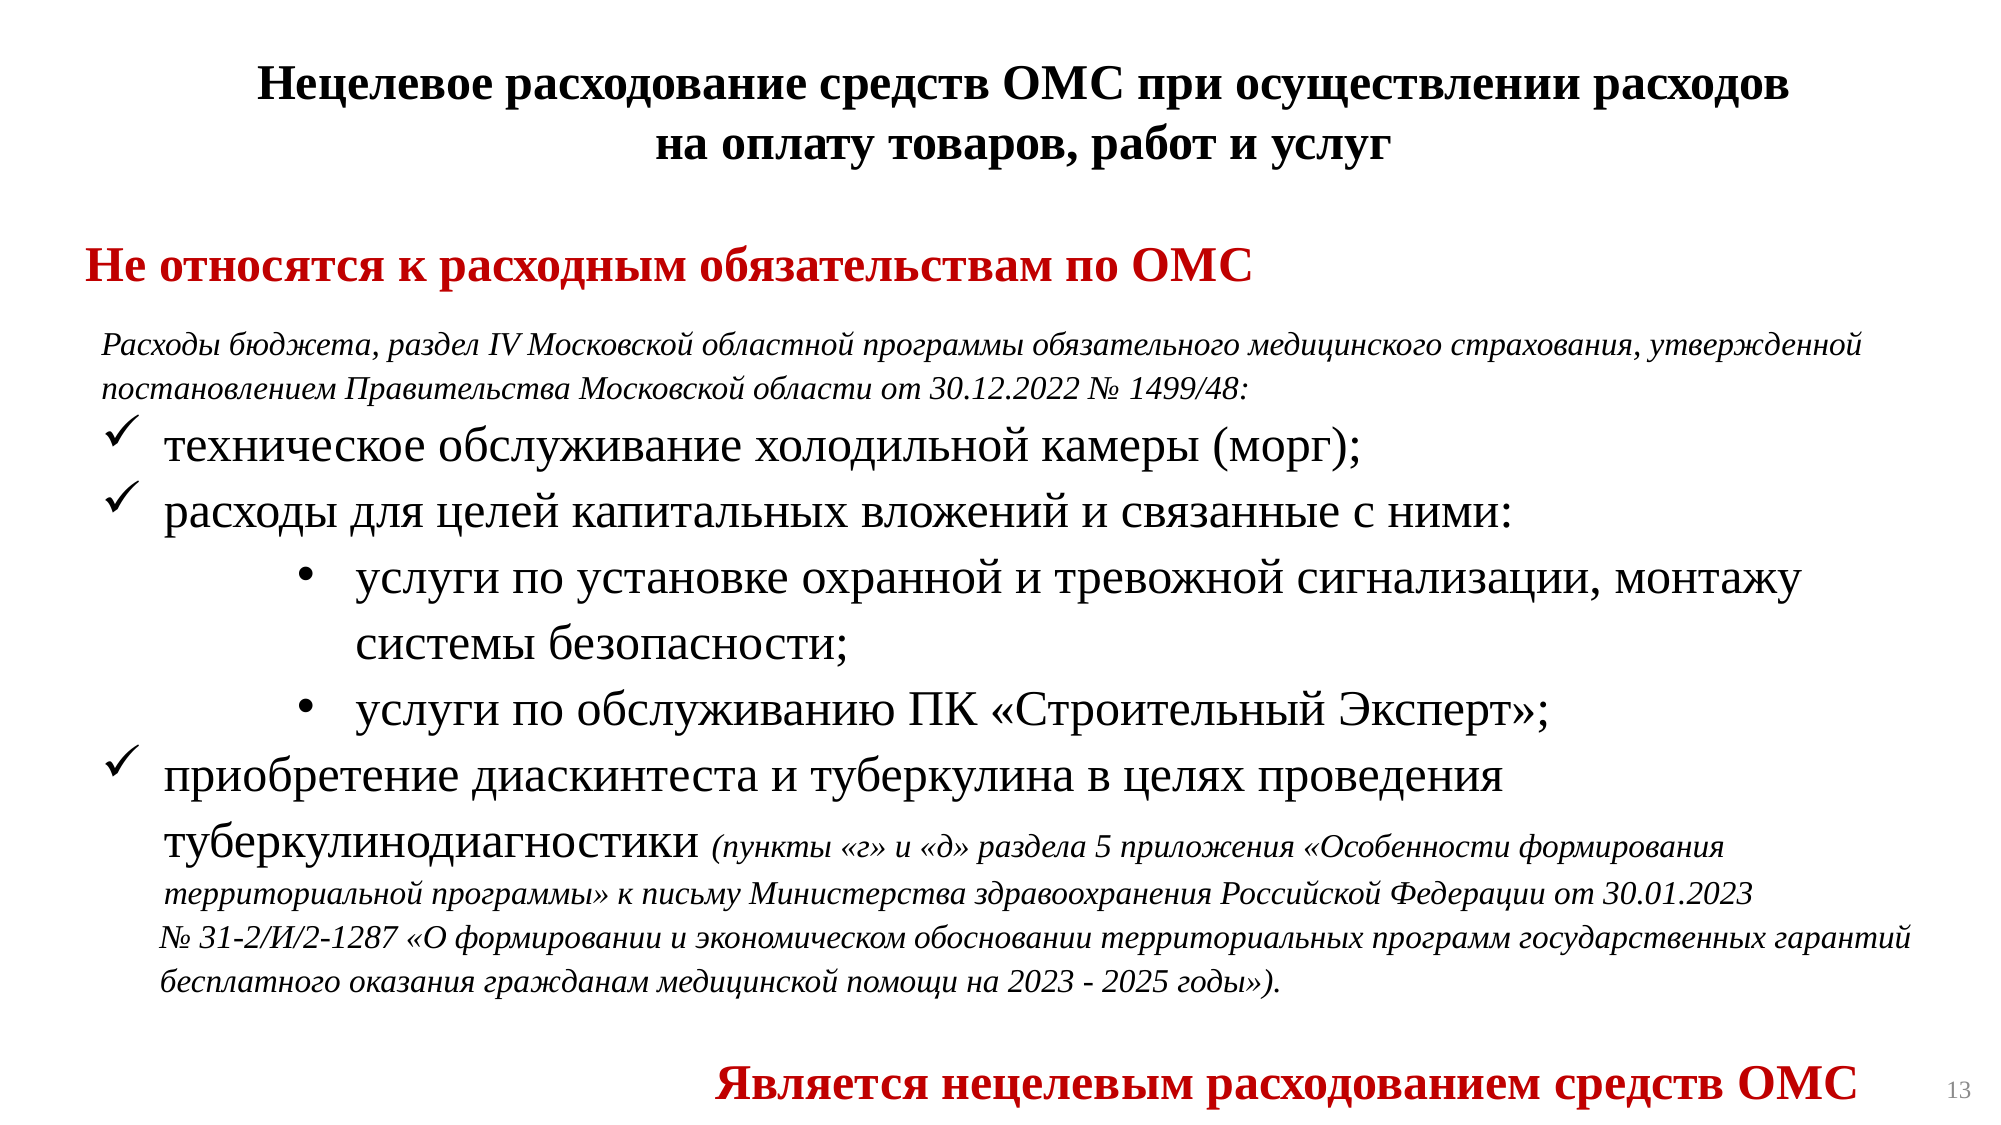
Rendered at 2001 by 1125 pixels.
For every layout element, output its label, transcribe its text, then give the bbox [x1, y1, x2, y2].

text_box Расходы бюджета, раздел IV Московской областной программы обязательного медицинского страхования, утвержденной постановлением Правительства Московской области от 30.12.2022 № 1499/48: техническое обслуживание холодильной камеры (морг); расходы для целей капитальных вложений и связанные с ними: услуги по установке охранной и тревожной сигнализации, монтажу системы безопасности; услуги по обслуживанию ПК «Строительный Эксперт»; приобретение диаскинтеста и туберкулина в целях проведения туберкулинодиагностики (пункты «г» и «д» раздела 5 приложения «Особенности формирования территориальной программы» к письму Министерства здравоохранения Российской Федерации от 30.01.2023 № 31-2/И/2-1287 «О формировании и экономическом обосновании территориальных программ государственных гарантий бесплатного оказания гражданам медицинской помощи на 2023 - 2025 годы»). [86, 310, 1961, 1007]
text_box Нецелевое расходование средств ОМС при осуществлении расходов на оплату товаров, работ и услуг [242, 42, 1819, 178]
slide_number 13 [1519, 1058, 1987, 1119]
text_box Не относятся к расходным обязательствам по ОМС [71, 224, 1929, 299]
text_box Является нецелевым расходованием средств ОМС [700, 1041, 1914, 1117]
